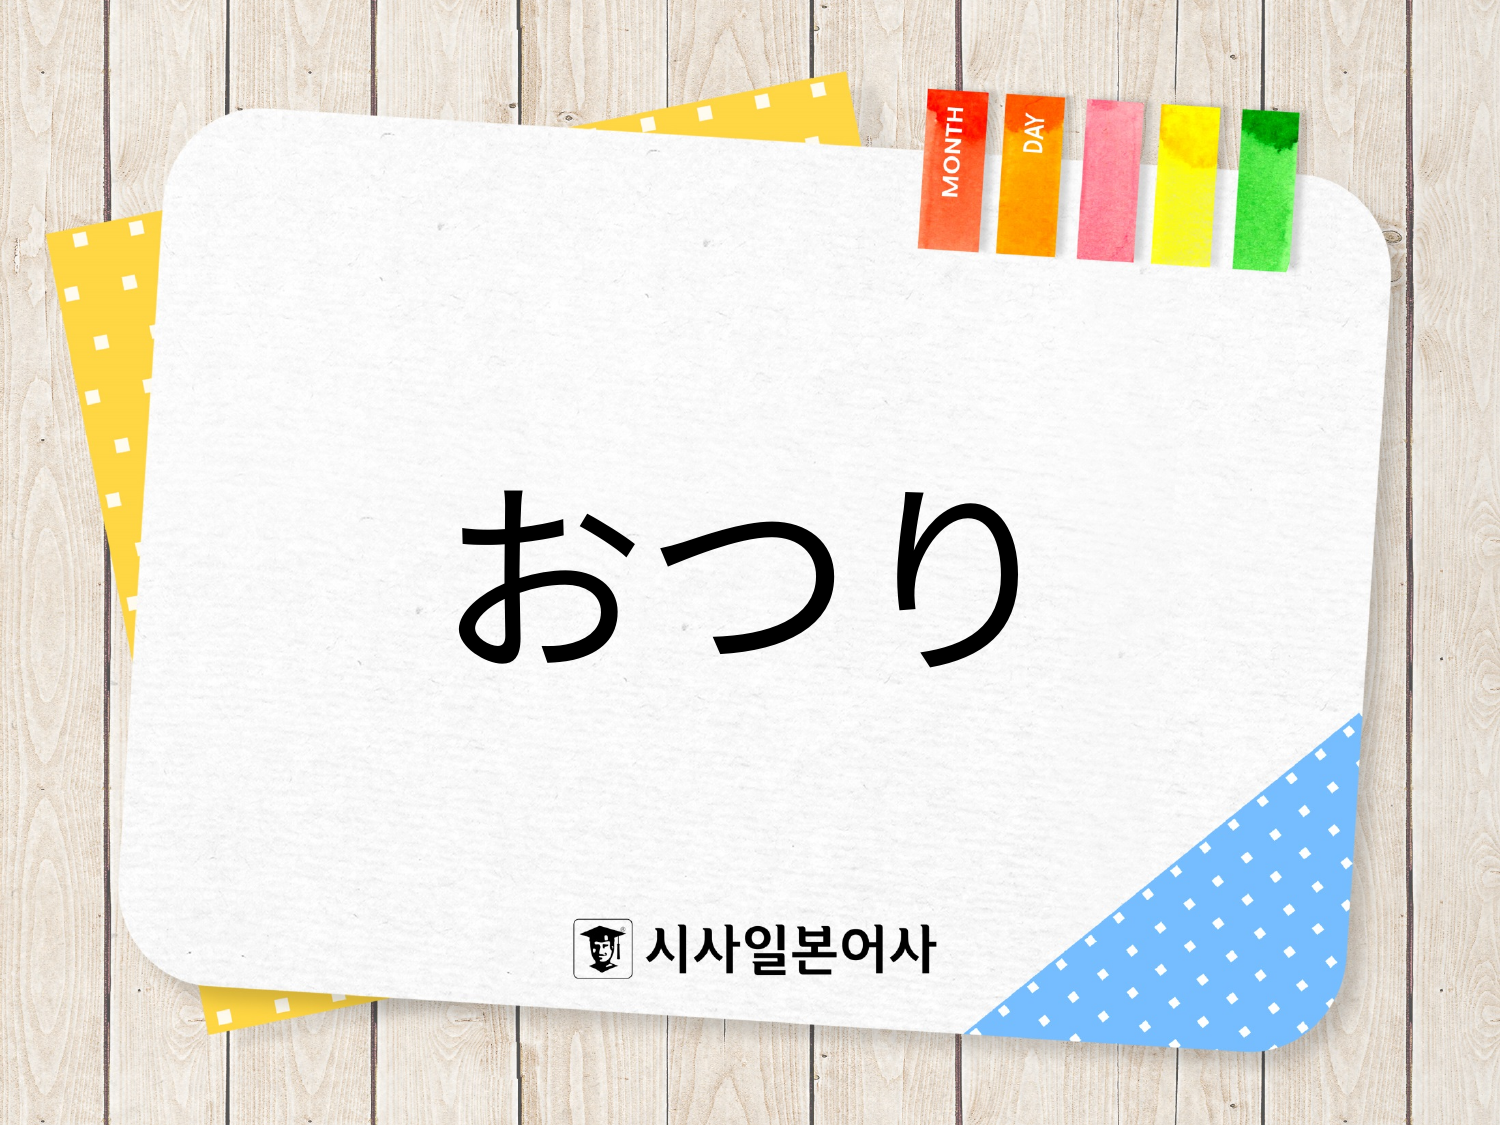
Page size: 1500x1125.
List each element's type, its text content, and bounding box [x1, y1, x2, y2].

picture [0, 0, 1500, 1125]
title おつり [75, 338, 1425, 811]
